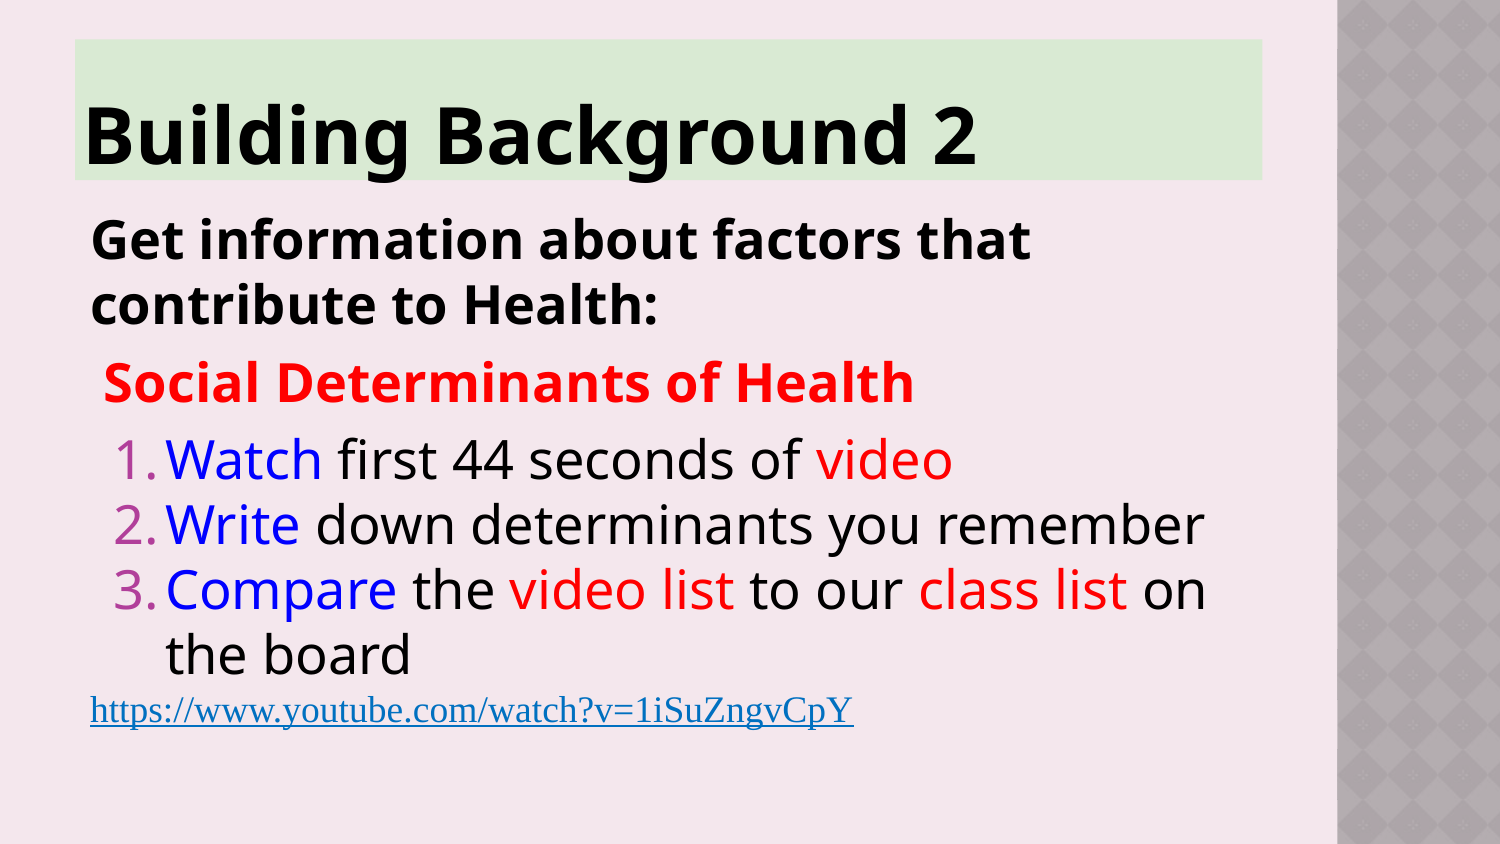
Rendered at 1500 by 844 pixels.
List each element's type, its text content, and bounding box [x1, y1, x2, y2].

list Get information about factors that contribute to Health: Social Determinants of Health Watch first 44 seconds of video Write down determinants you remember Compare the video list to our class list on the board https://www.youtube.com/watch?v=1iSuZngvCpY [75, 198, 1263, 795]
title Building Background 2 [75, 39, 1263, 181]
